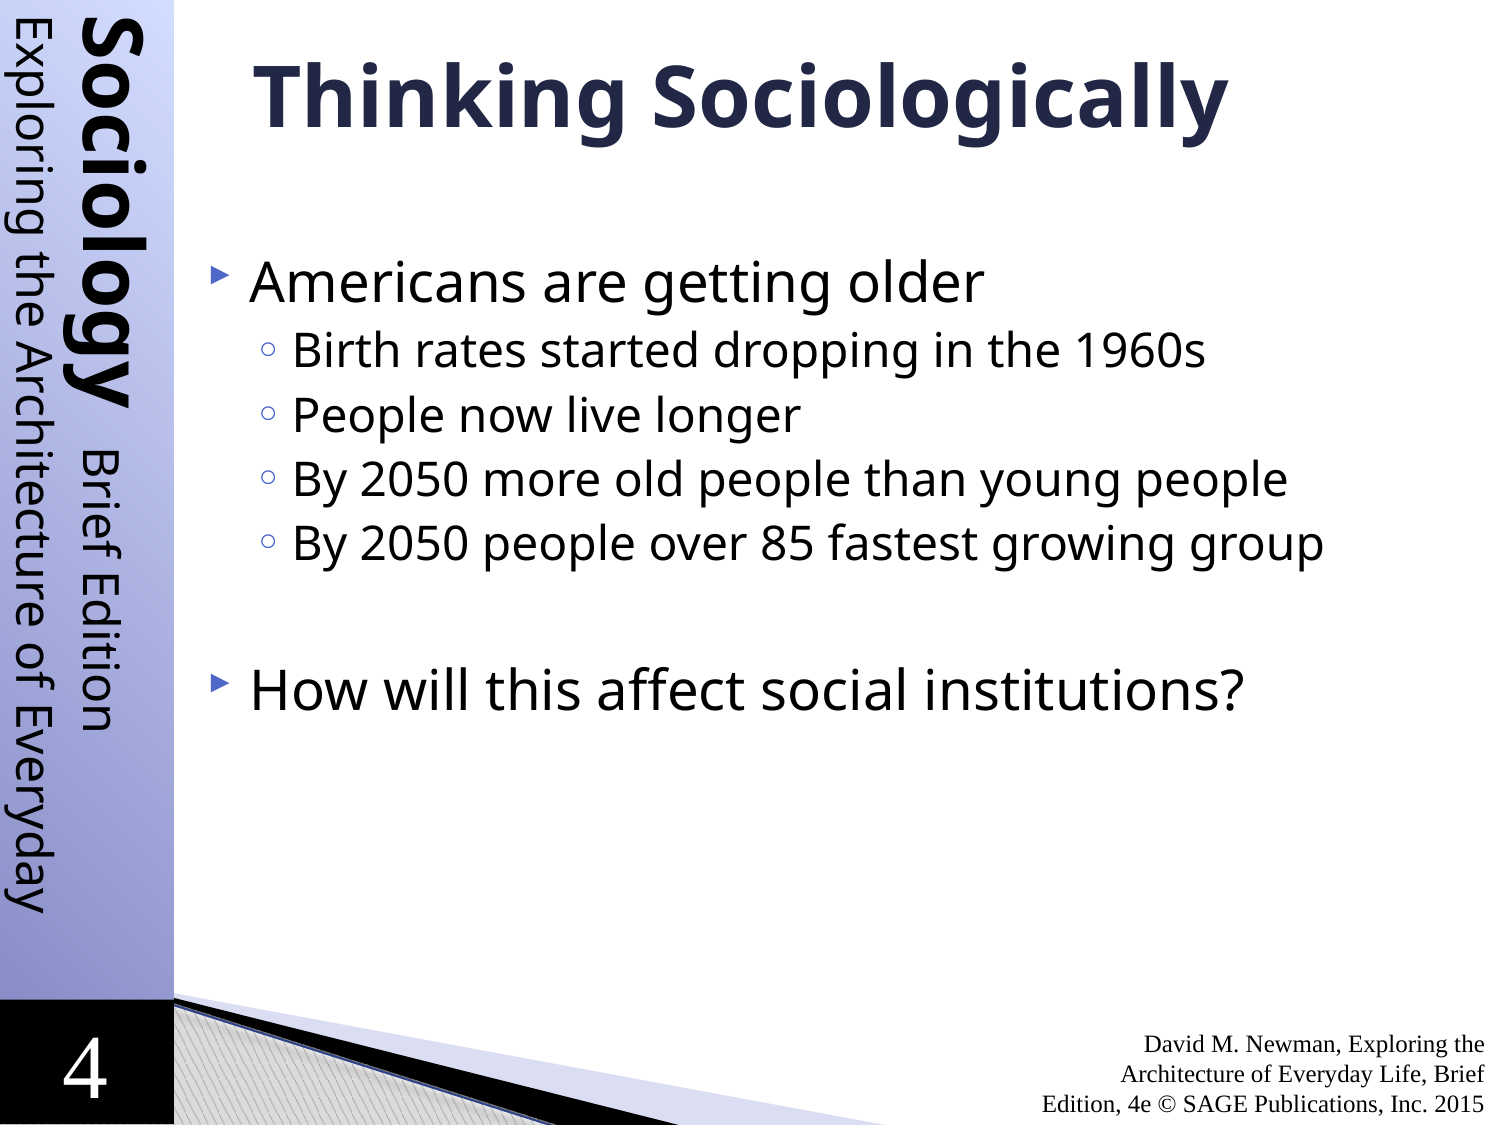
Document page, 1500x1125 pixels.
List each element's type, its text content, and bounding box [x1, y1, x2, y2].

footer David M. Newman, Exploring the Architecture of Everyday Life, Brief Edition, 4e © SAGE Publications, Inc. 2015 [1025, 1065, 1500, 1125]
picture [174, 1003, 558, 1125]
title Thinking Sociologically [237, 0, 1500, 188]
list Americans are getting older Birth rates started dropping in the 1960s People now live longer By 2050 more old people than young people By 2050 people over 85 fastest growing group How will this affect social institutions? [174, 162, 1500, 905]
